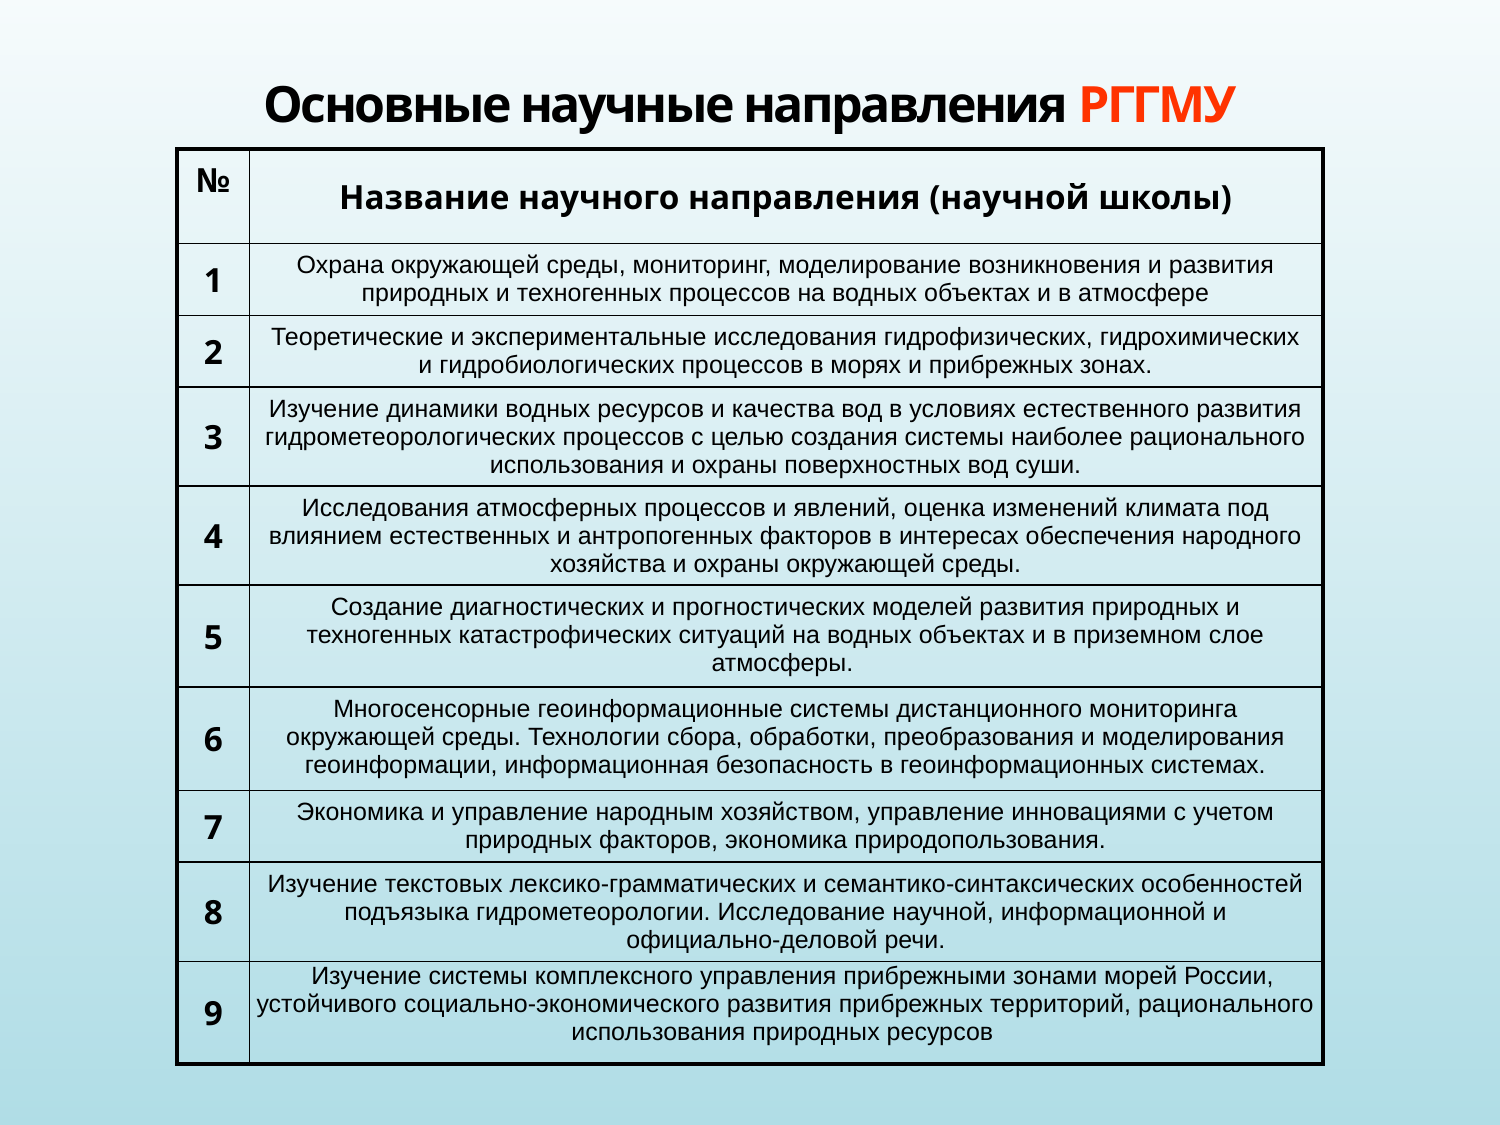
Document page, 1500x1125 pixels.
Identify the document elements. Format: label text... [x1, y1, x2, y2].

table_cell 2 [179, 316, 249, 386]
table_cell Создание диагностических и прогностических моделей развития природных и техногенных катастрофических ситуаций на водных объектах и в приземном слое атмосферы. [250, 586, 1321, 686]
table_cell 3 [179, 388, 249, 485]
table_cell Теоретические и экспериментальные исследования гидрофизических, гидрохимических и гидробиологических процессов в морях и прибрежных зонах. [250, 316, 1321, 386]
table_cell 5 [179, 586, 249, 686]
table_cell Исследования атмосферных процессов и явлений, оценка изменений климата под влиянием естественных и антропогенных факторов в интересах обеспечения народного хозяйства и охраны окружающей среды. [250, 487, 1321, 584]
table_cell 8 [179, 863, 249, 961]
title Основные научные направления РГГМУ [75, 58, 1425, 154]
table_cell Изучение системы комплексного управления прибрежными зонами морей России, устойчивого социально-экономического развития прибрежных территорий, рационального использования природных ресурсов [250, 962, 1321, 1062]
table_cell Экономика и управление народным хозяйством, управление инновациями с учетом природных факторов, экономика природопользования. [250, 791, 1321, 861]
table_cell 7 [179, 791, 249, 861]
table_cell 1 [179, 244, 249, 315]
table_cell Многосенсорные геоинформационные системы дистанционного мониторинга окружающей среды. Технологии сбора, обработки, преобразования и моделирования геоинформации, информационная безопасность в геоинформационных системах. [250, 688, 1321, 790]
table_cell Изучение текстовых лексико-грамматических и семантико-синтаксических особенностей подъязыка гидрометеорологии. Исследование научной, информационной и официально-деловой речи. [250, 863, 1321, 961]
table_cell 6 [179, 688, 249, 790]
table_header Название научного направления (научной школы) [250, 151, 1321, 243]
table_cell 9 [179, 962, 249, 1062]
table_cell 4 [179, 487, 249, 584]
table_header № [179, 151, 249, 243]
table_cell Изучение динамики водных ресурсов и качества вод в условиях естественного развития гидрометеорологических процессов с целью создания системы наиболее рационального использования и охраны поверхностных вод суши. [250, 388, 1321, 485]
table_cell Охрана окружающей среды, мониторинг, моделирование возникновения и развития природных и техногенных процессов на водных объектах и в атмосфере [250, 244, 1321, 315]
